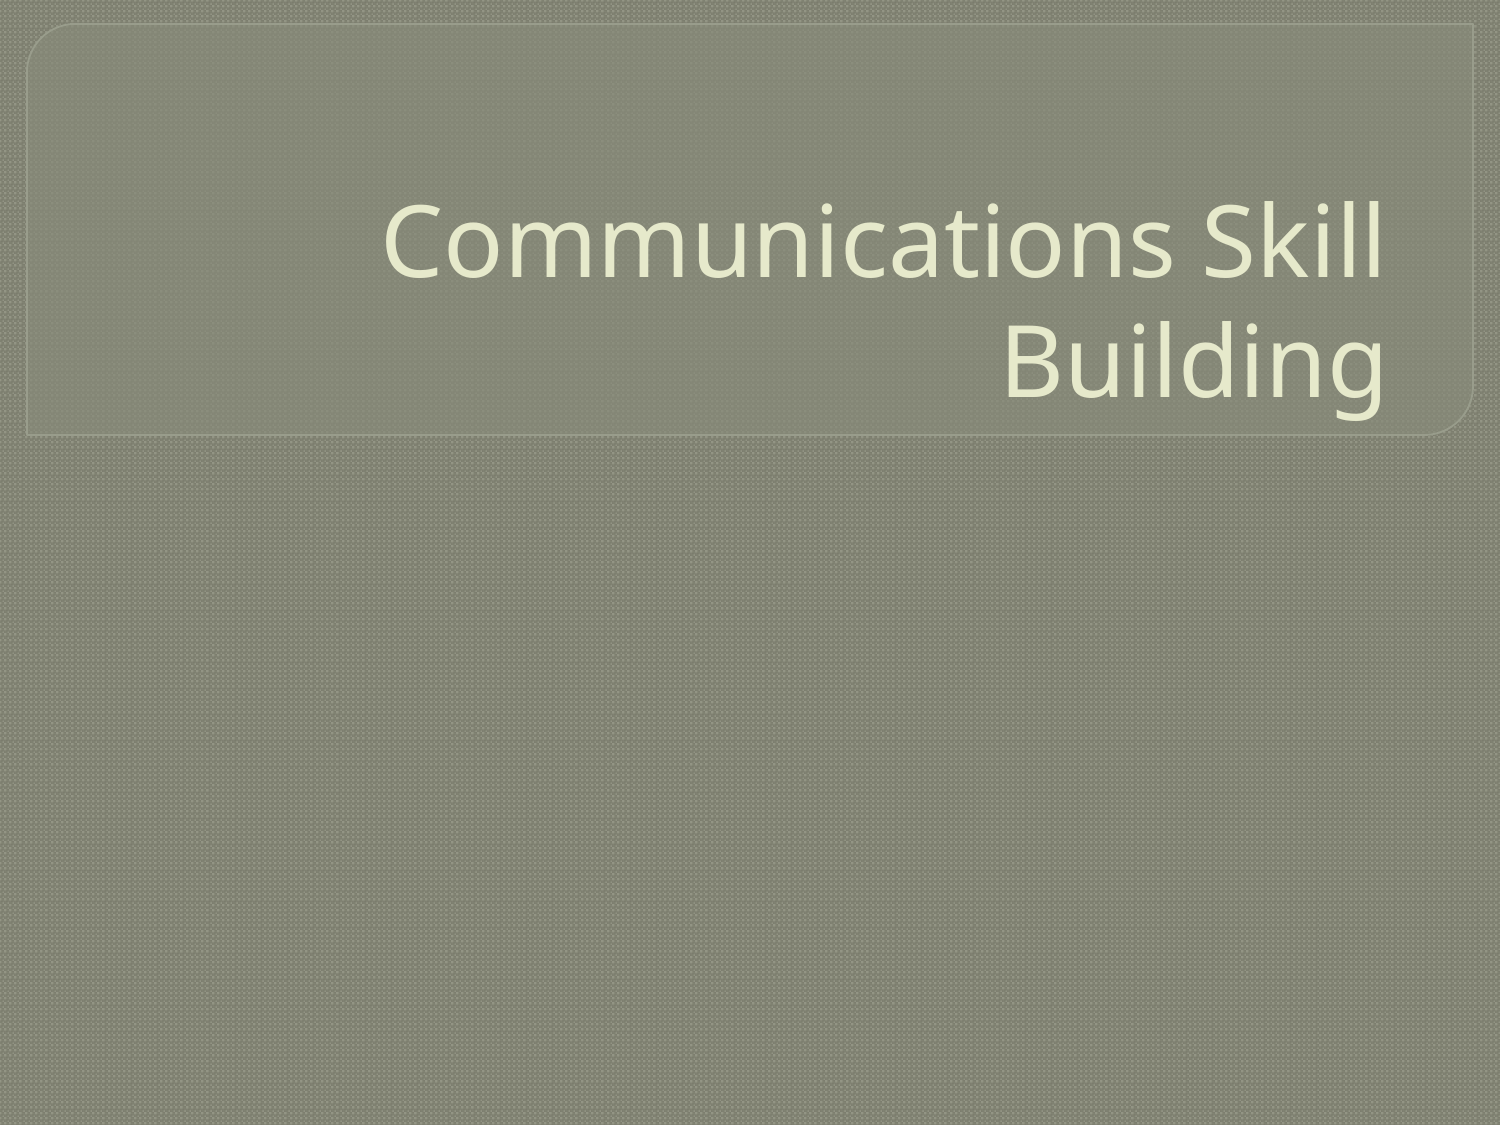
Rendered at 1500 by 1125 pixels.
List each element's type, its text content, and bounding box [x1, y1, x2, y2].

title Communications Skill Building [76, 62, 1427, 425]
